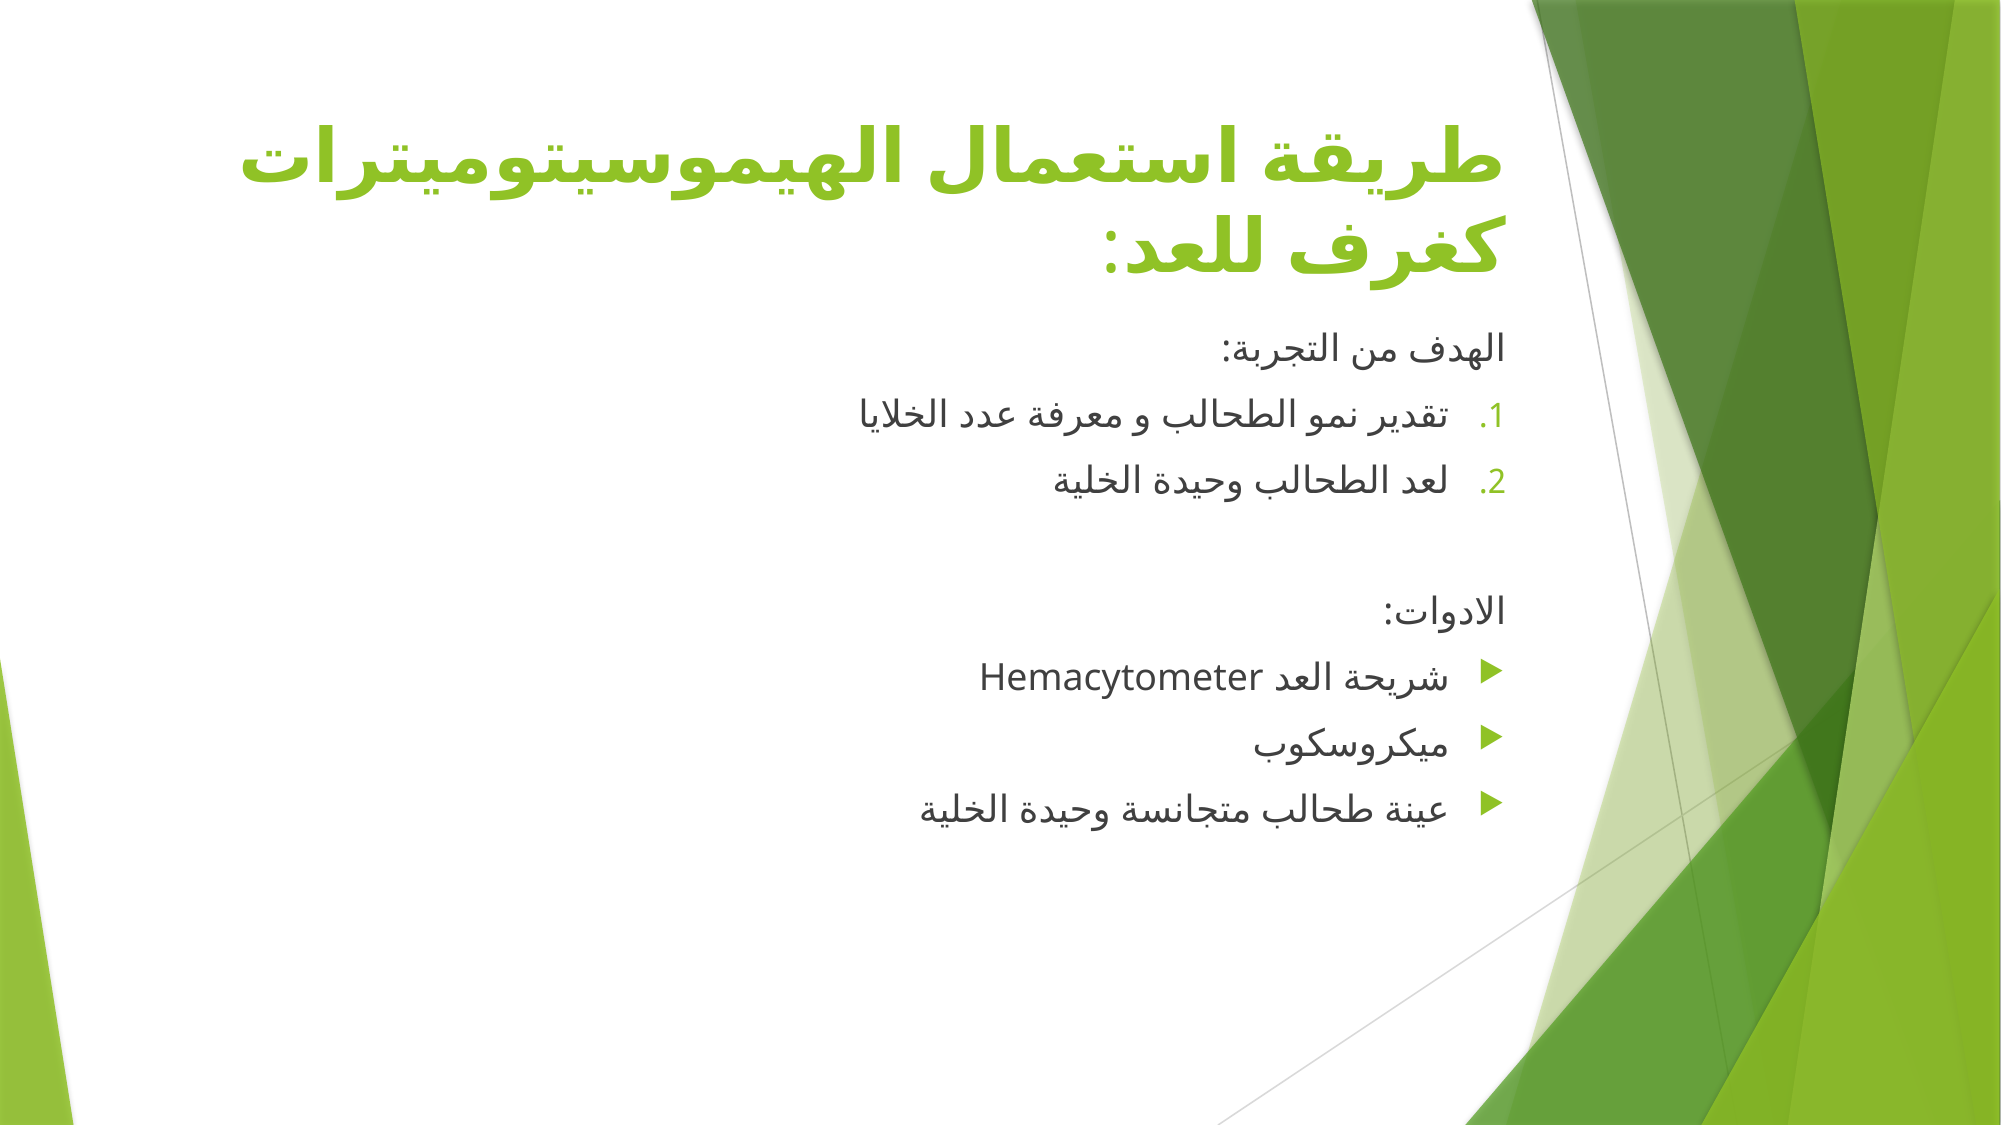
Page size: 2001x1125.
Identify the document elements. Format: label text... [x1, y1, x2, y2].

list الهدف من التجربة: تقدير نمو الطحالب و معرفة عدد الخلايا لعد الطحالب وحيدة الخلية الادوات: شريحة العد Hemacytometer ميكروسكوب عينة طحالب متجانسة وحيدة الخلية [111, 316, 1522, 1088]
title طريقة استعمال الهيموسيتوميترات كغرف للعد: [111, 99, 1522, 316]
